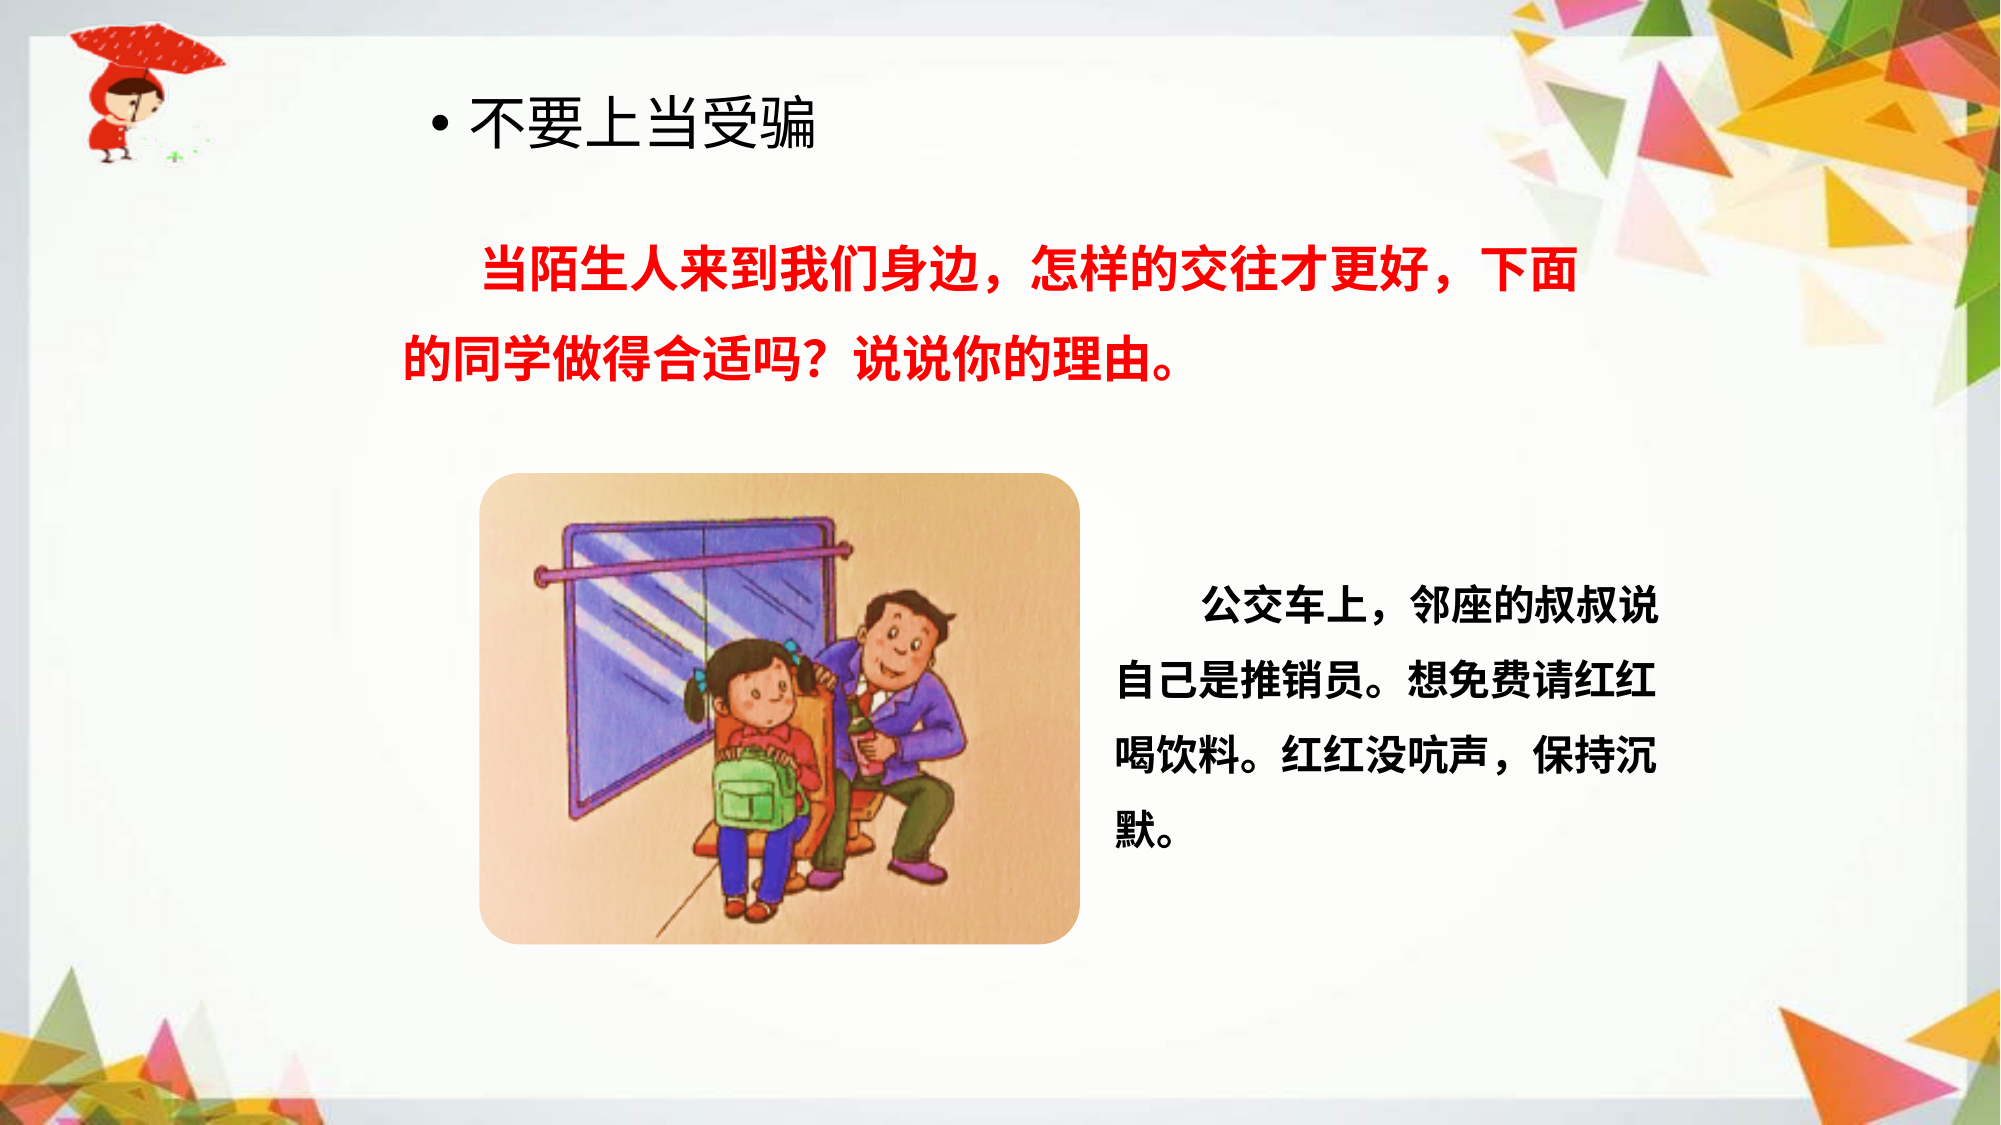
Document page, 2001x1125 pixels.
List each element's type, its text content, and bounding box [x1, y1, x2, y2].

text_box 公交车上，邻座的叔叔说自己是推销员。想免费请红红喝饮料。红红没吭声，保持沉默。 [1100, 546, 1675, 862]
text_box 当陌生人来到我们身边，怎样的交往才更好，下面的同学做得合适吗？说说你的理由。 [387, 199, 1635, 395]
text_box 不要上当受骗 [416, 86, 1710, 161]
picture [0, 0, 2001, 1125]
